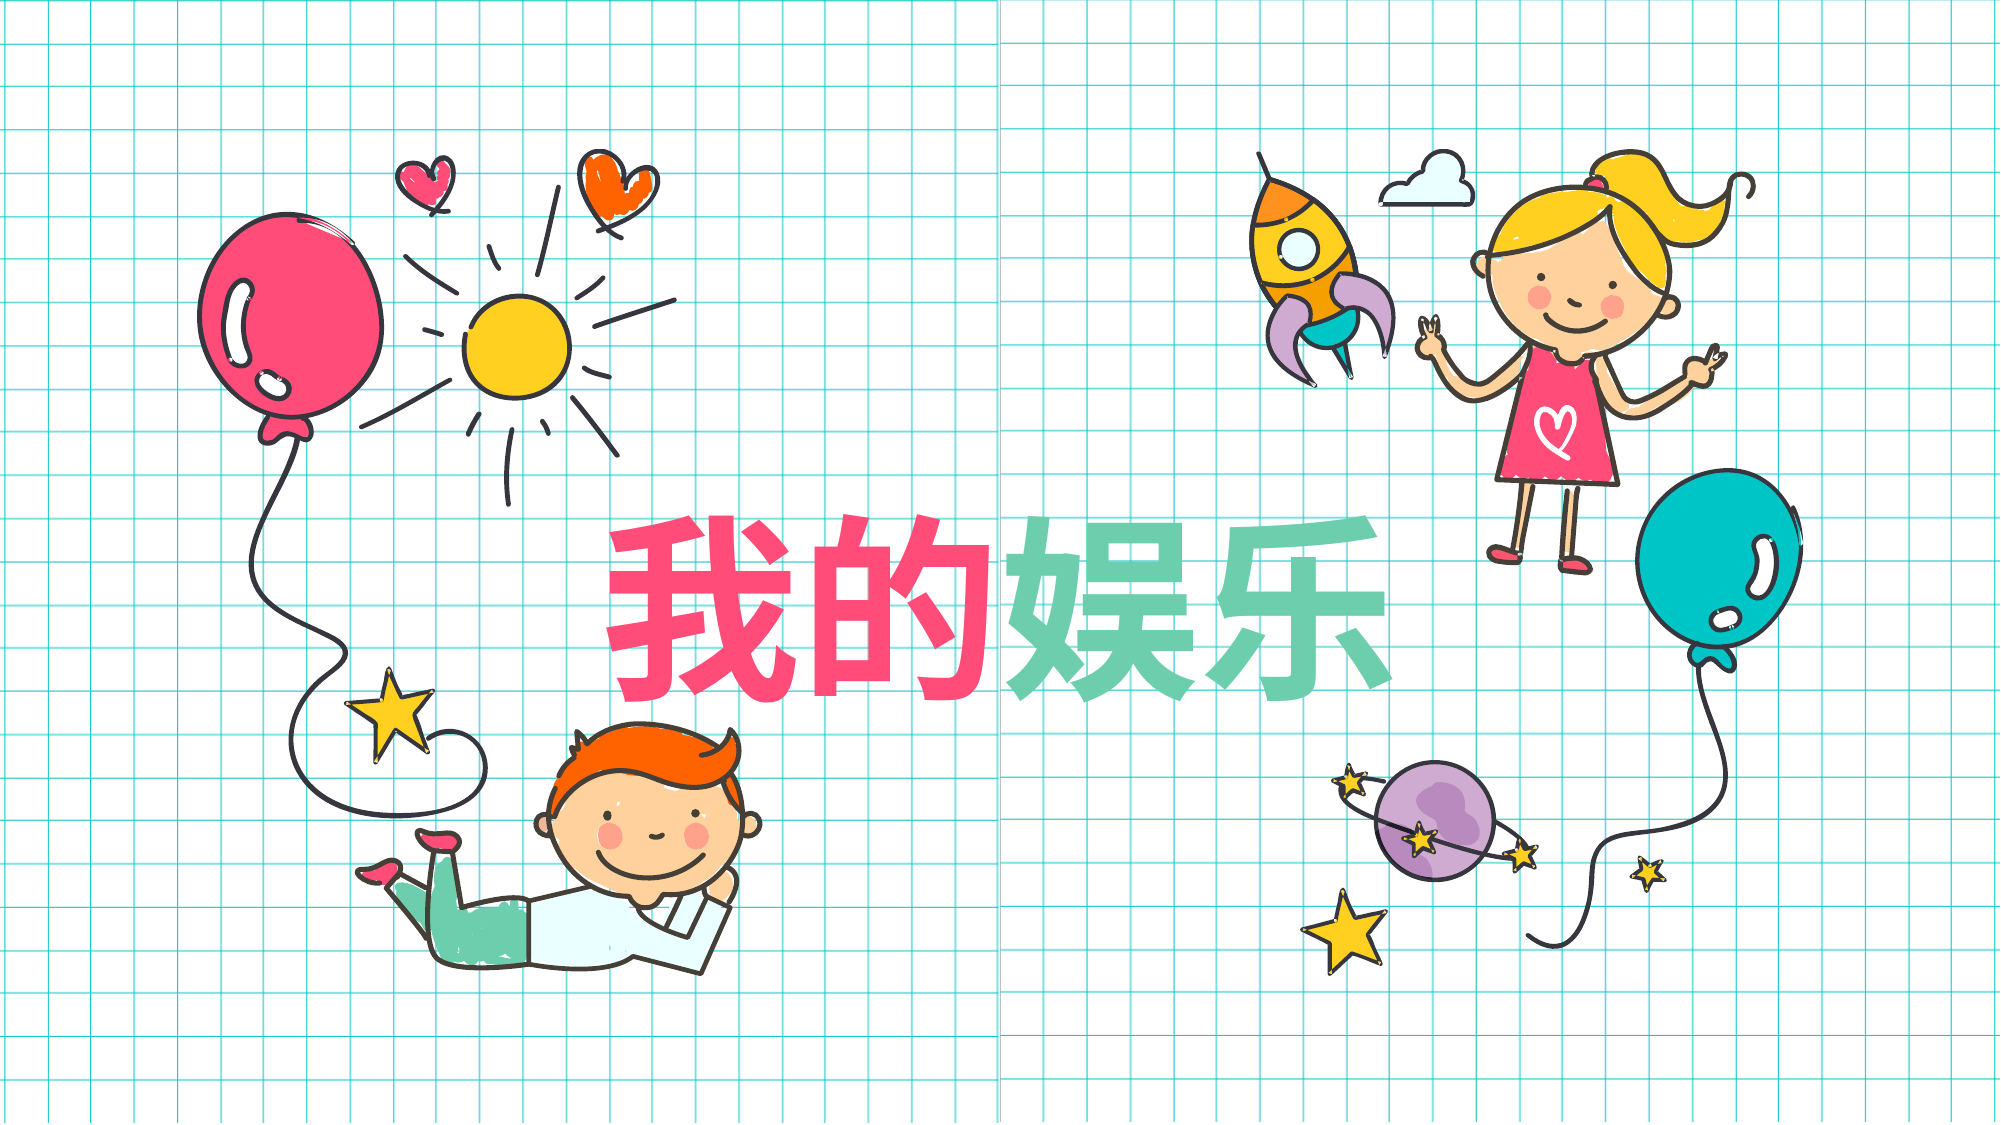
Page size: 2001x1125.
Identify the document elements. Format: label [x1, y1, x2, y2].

text_box [196, 149, 1803, 976]
picture [0, 0, 2000, 1125]
